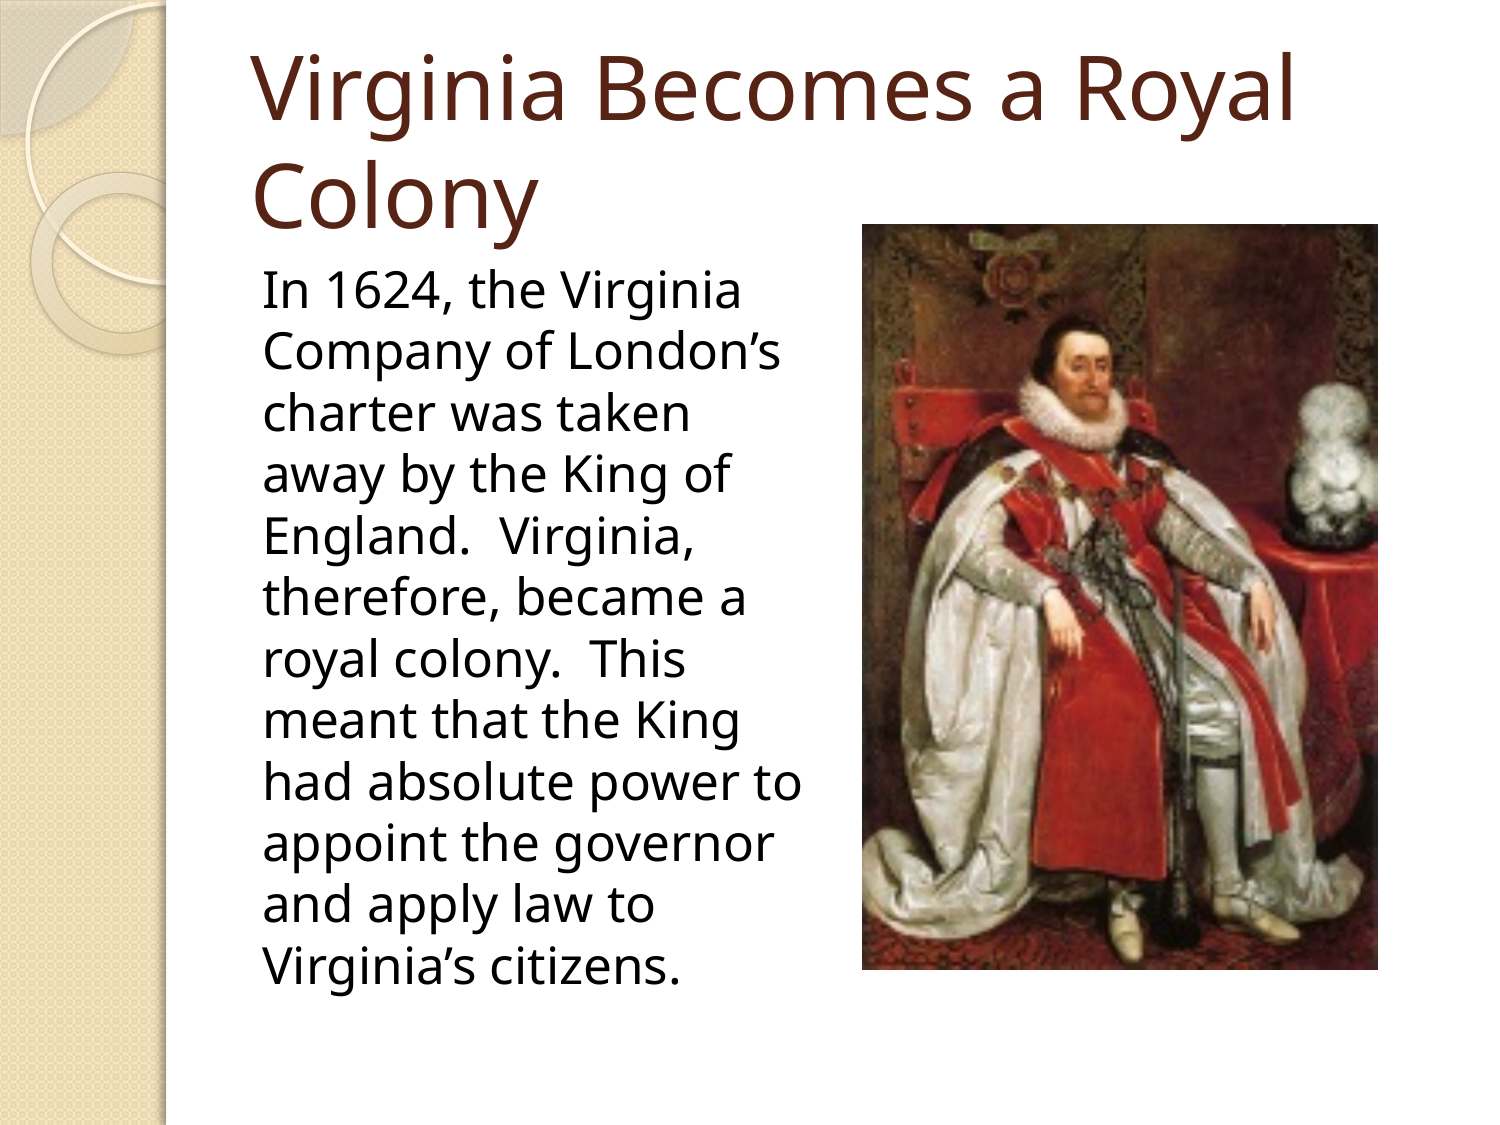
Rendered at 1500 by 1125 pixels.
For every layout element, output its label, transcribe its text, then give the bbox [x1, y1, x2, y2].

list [862, 224, 1378, 971]
list In 1624, the Virginia Company of London’s charter was taken away by the King of England. Virginia, therefore, became a royal colony. This meant that the King had absolute power to appoint the governor and apply law to Virginia’s citizens. [235, 249, 836, 1015]
title Virginia Becomes a Royal Colony [235, 45, 1466, 233]
